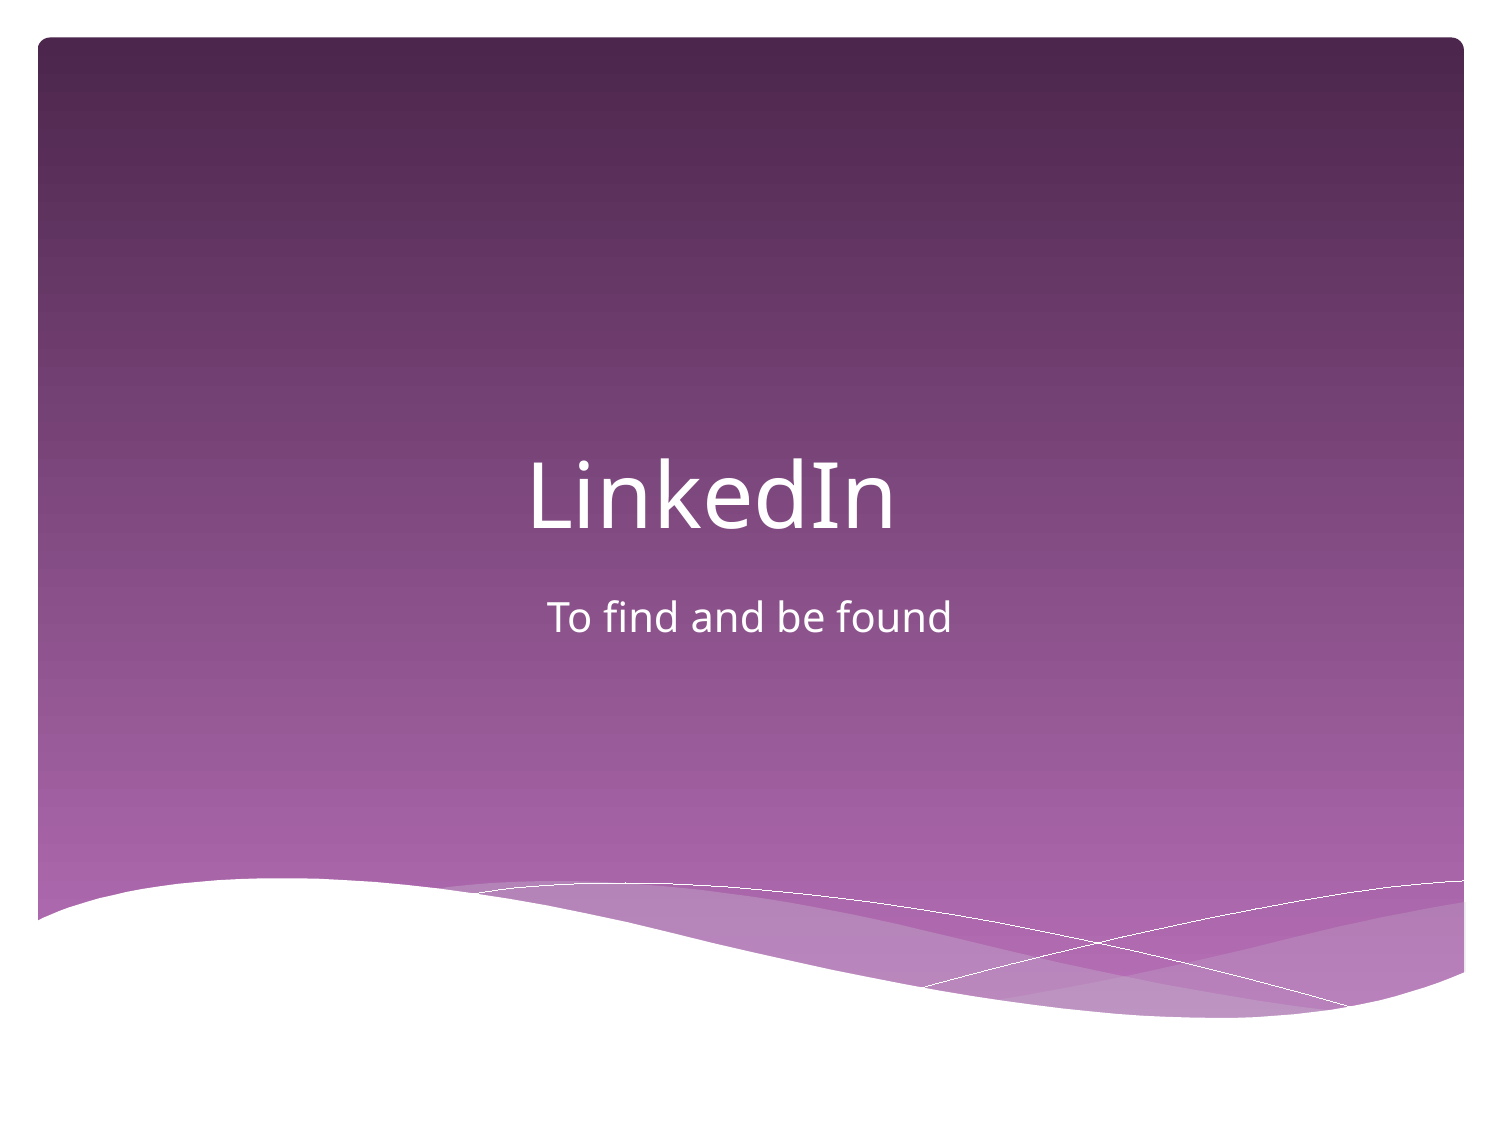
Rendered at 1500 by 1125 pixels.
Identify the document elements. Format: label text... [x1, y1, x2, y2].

subtitle To find and be found [225, 583, 1275, 825]
title LinkedIn [112, 262, 1388, 555]
